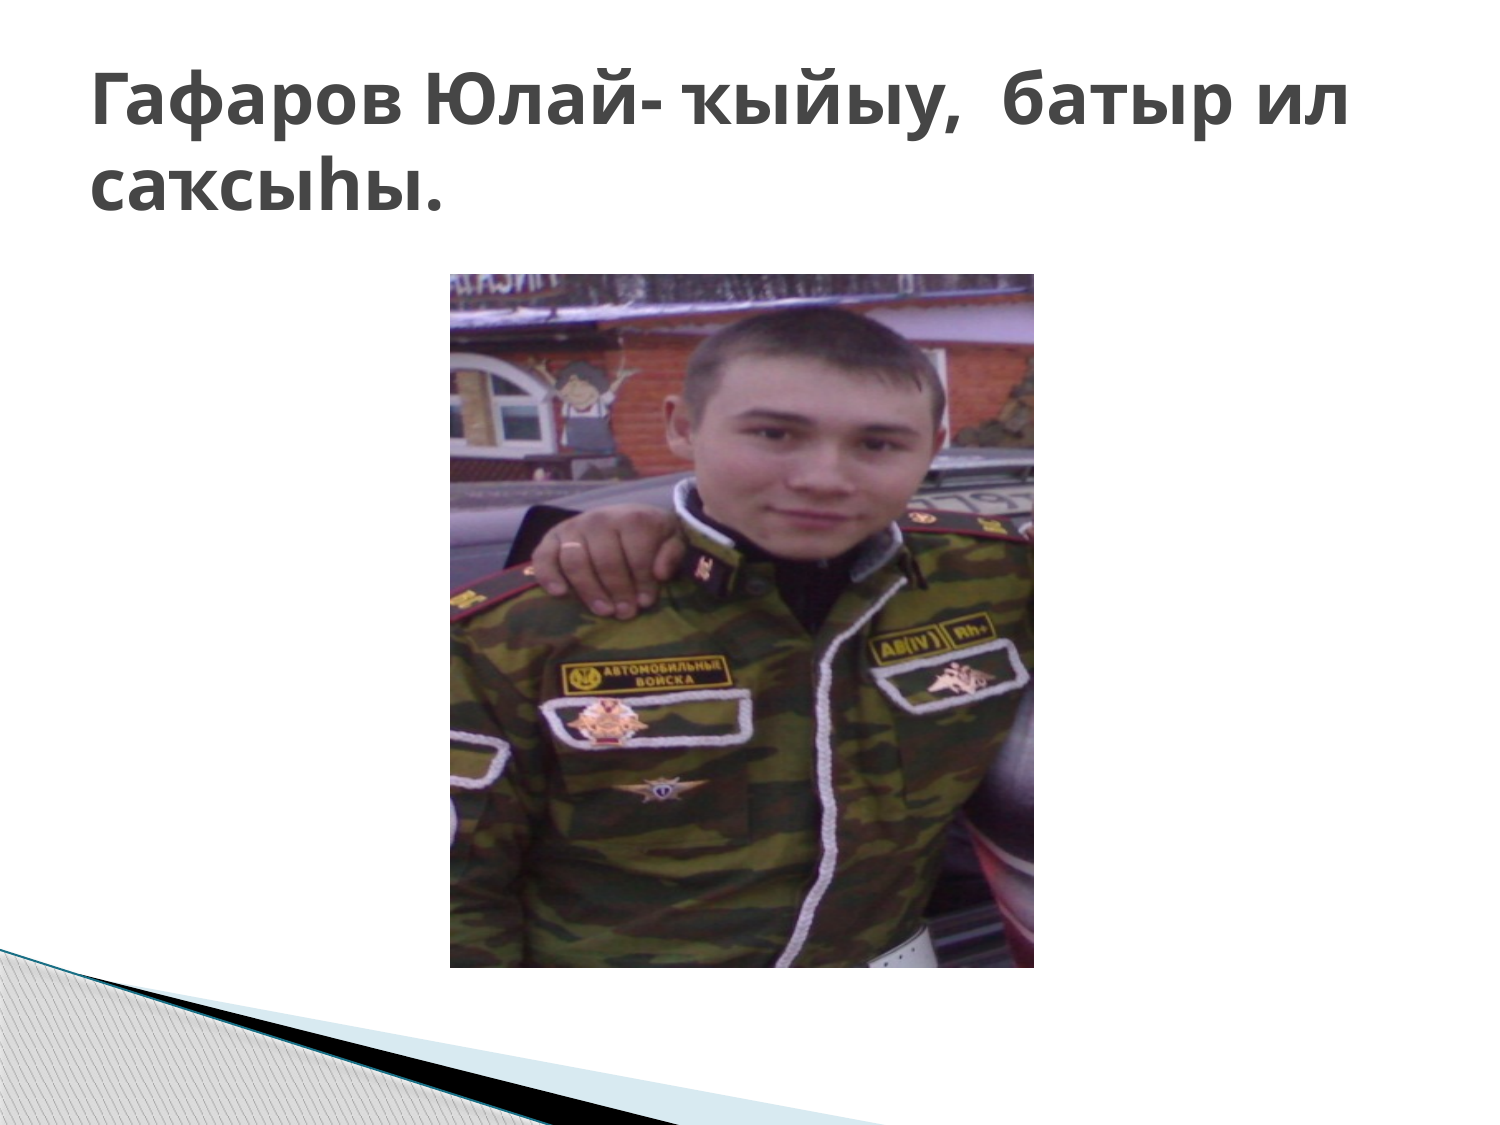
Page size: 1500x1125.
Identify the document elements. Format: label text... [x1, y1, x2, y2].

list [449, 274, 1035, 968]
title Гафаров Юлай- ҡыйыу, батыр ил саҡсыһы. [75, 45, 1425, 233]
